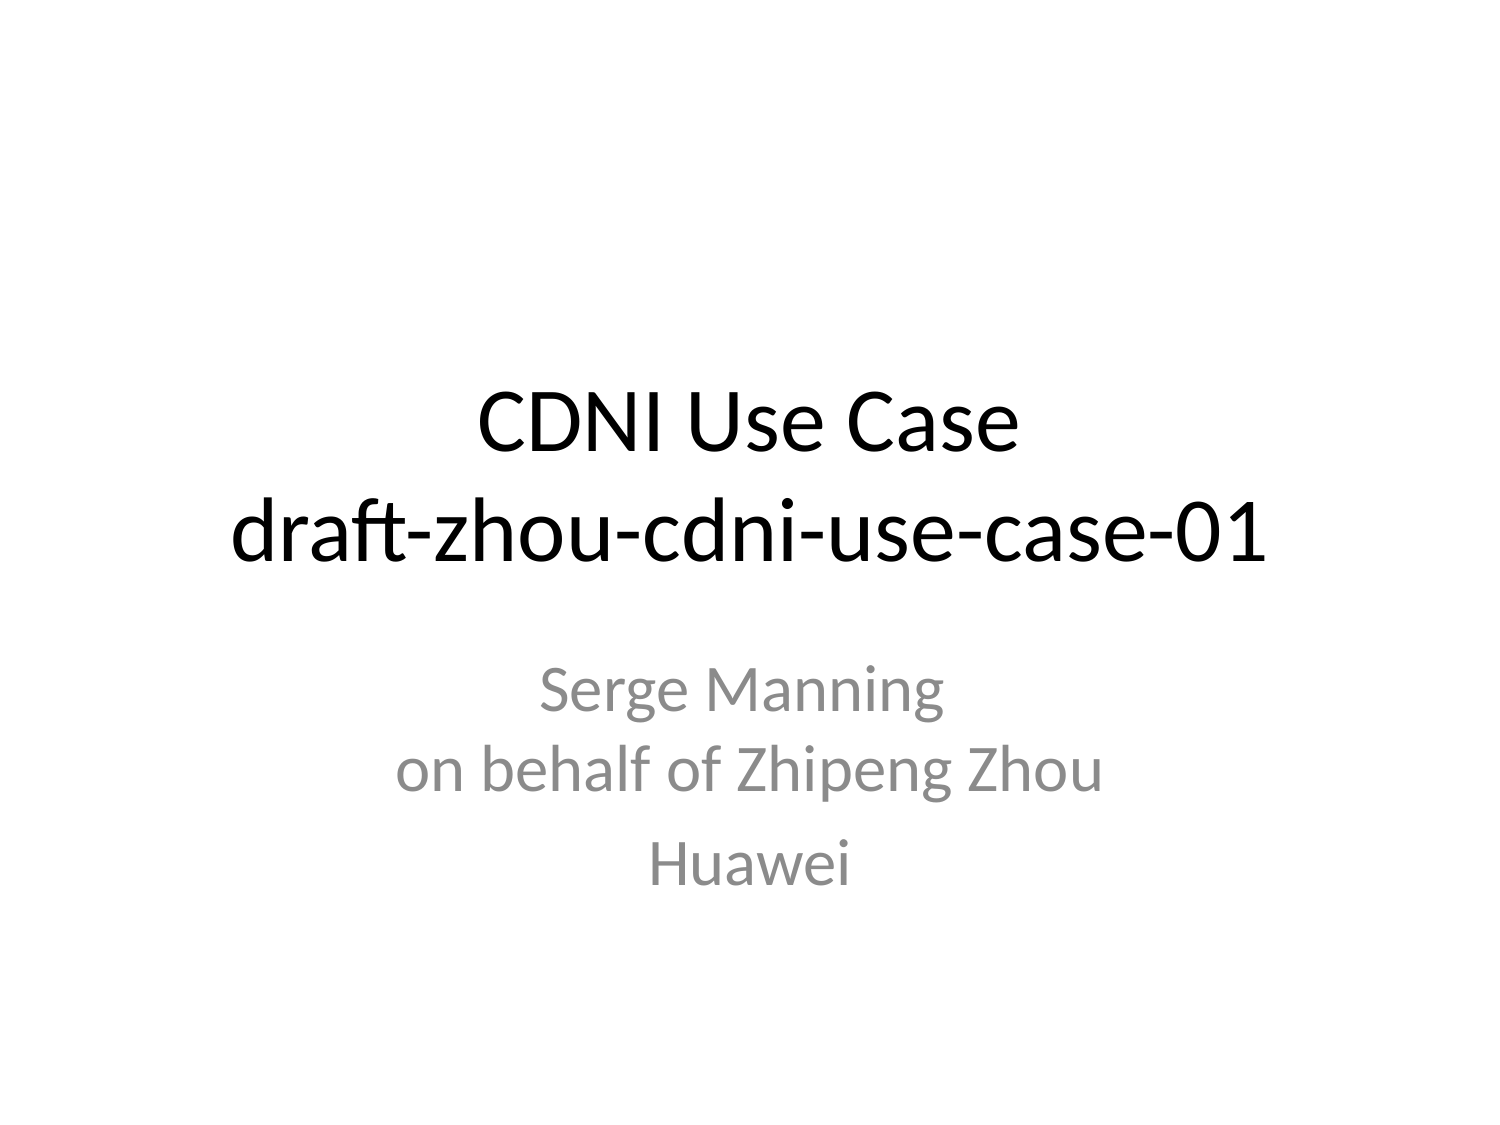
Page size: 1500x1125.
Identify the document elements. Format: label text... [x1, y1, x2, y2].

subtitle Serge Manning on behalf of Zhipeng Zhou Huawei [225, 637, 1275, 925]
title CDNI Use Case draft-zhou-cdni-use-case-01 [112, 349, 1388, 591]
